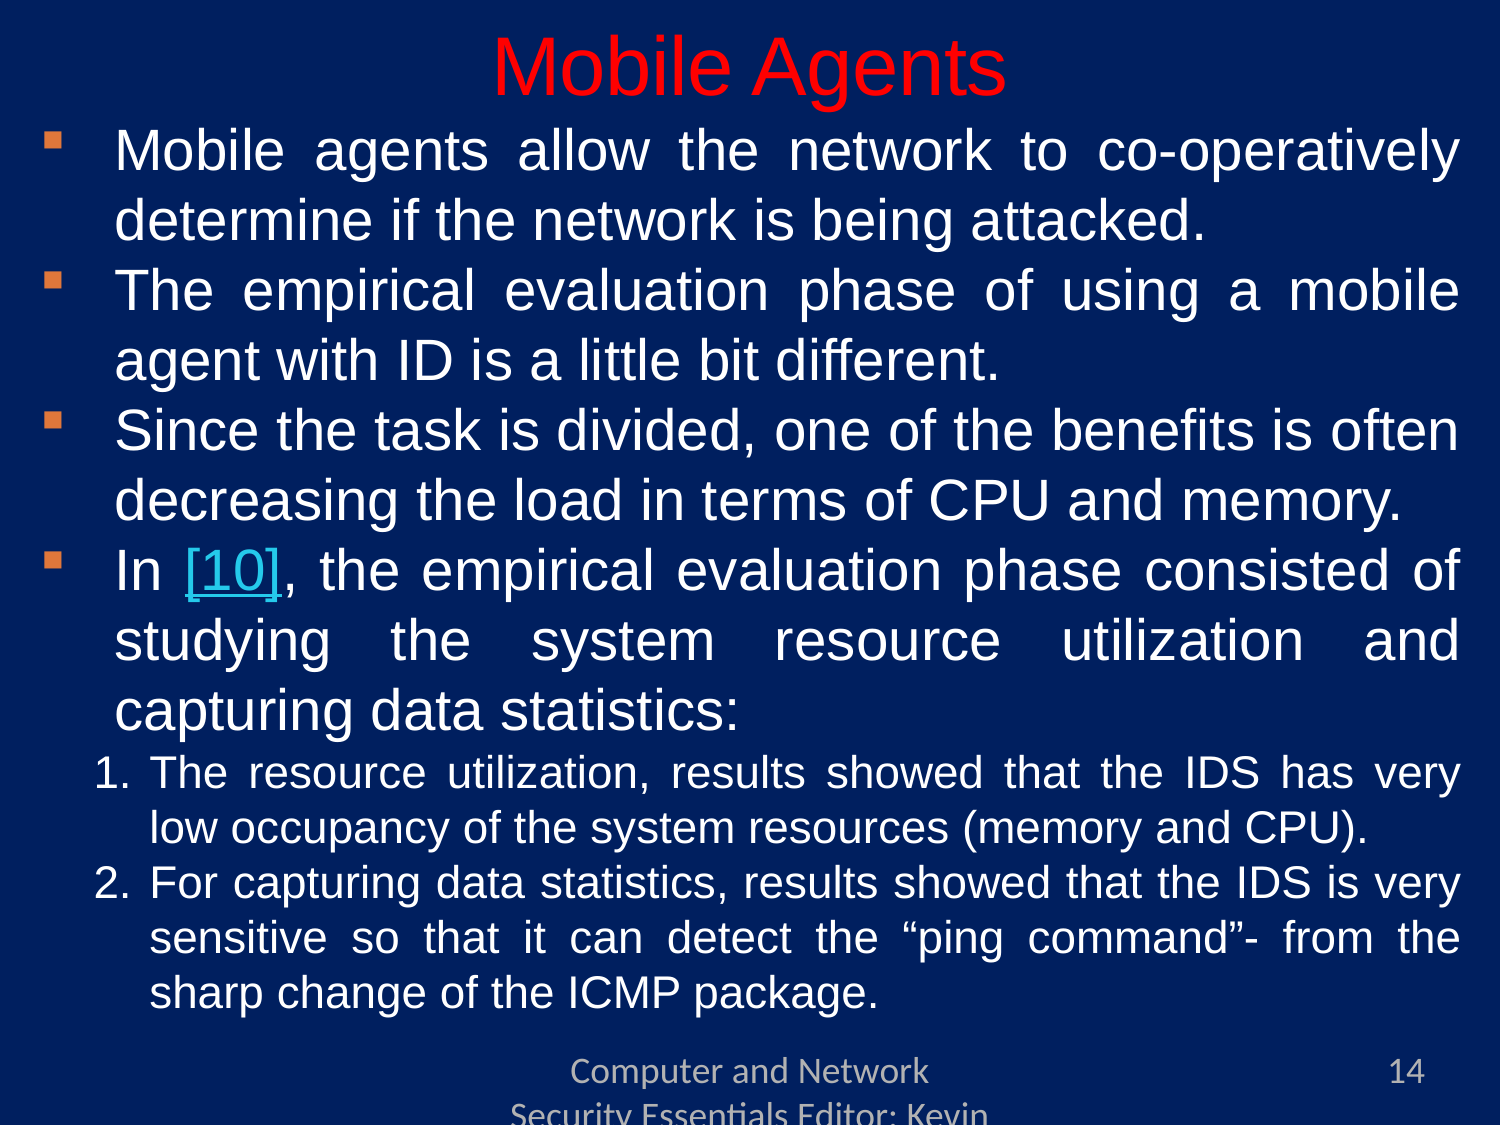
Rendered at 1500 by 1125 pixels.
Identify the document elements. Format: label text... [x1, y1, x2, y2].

list Mobile agents allow the network to co-operatively determine if the network is being attacked. The empirical evaluation phase of using a mobile agent with ID is a little bit different. Since the task is divided, one of the benefits is often decreasing the load in terms of CPU and memory. In [10], the empirical evaluation phase consisted of studying the system resource utilization and capturing data statistics: The resource utilization, results showed that the IDS has very low occupancy of the system resources (memory and CPU). For capturing data statistics, results showed that the IDS is very sensitive so that it can detect the “ping command”- from the sharp change of the ICMP package. [37, 112, 1463, 1027]
title Mobile Agents [44, 12, 1456, 112]
footer Computer and Network Security Essentials Editor: Kevin Daimi Associate Editors: Guillermo Francia, Levent Ertaul, Luis H. Encinas, Eman El-Sheikh Published by Springer [510, 1046, 990, 1103]
slide_number 14 [1080, 1046, 1425, 1103]
